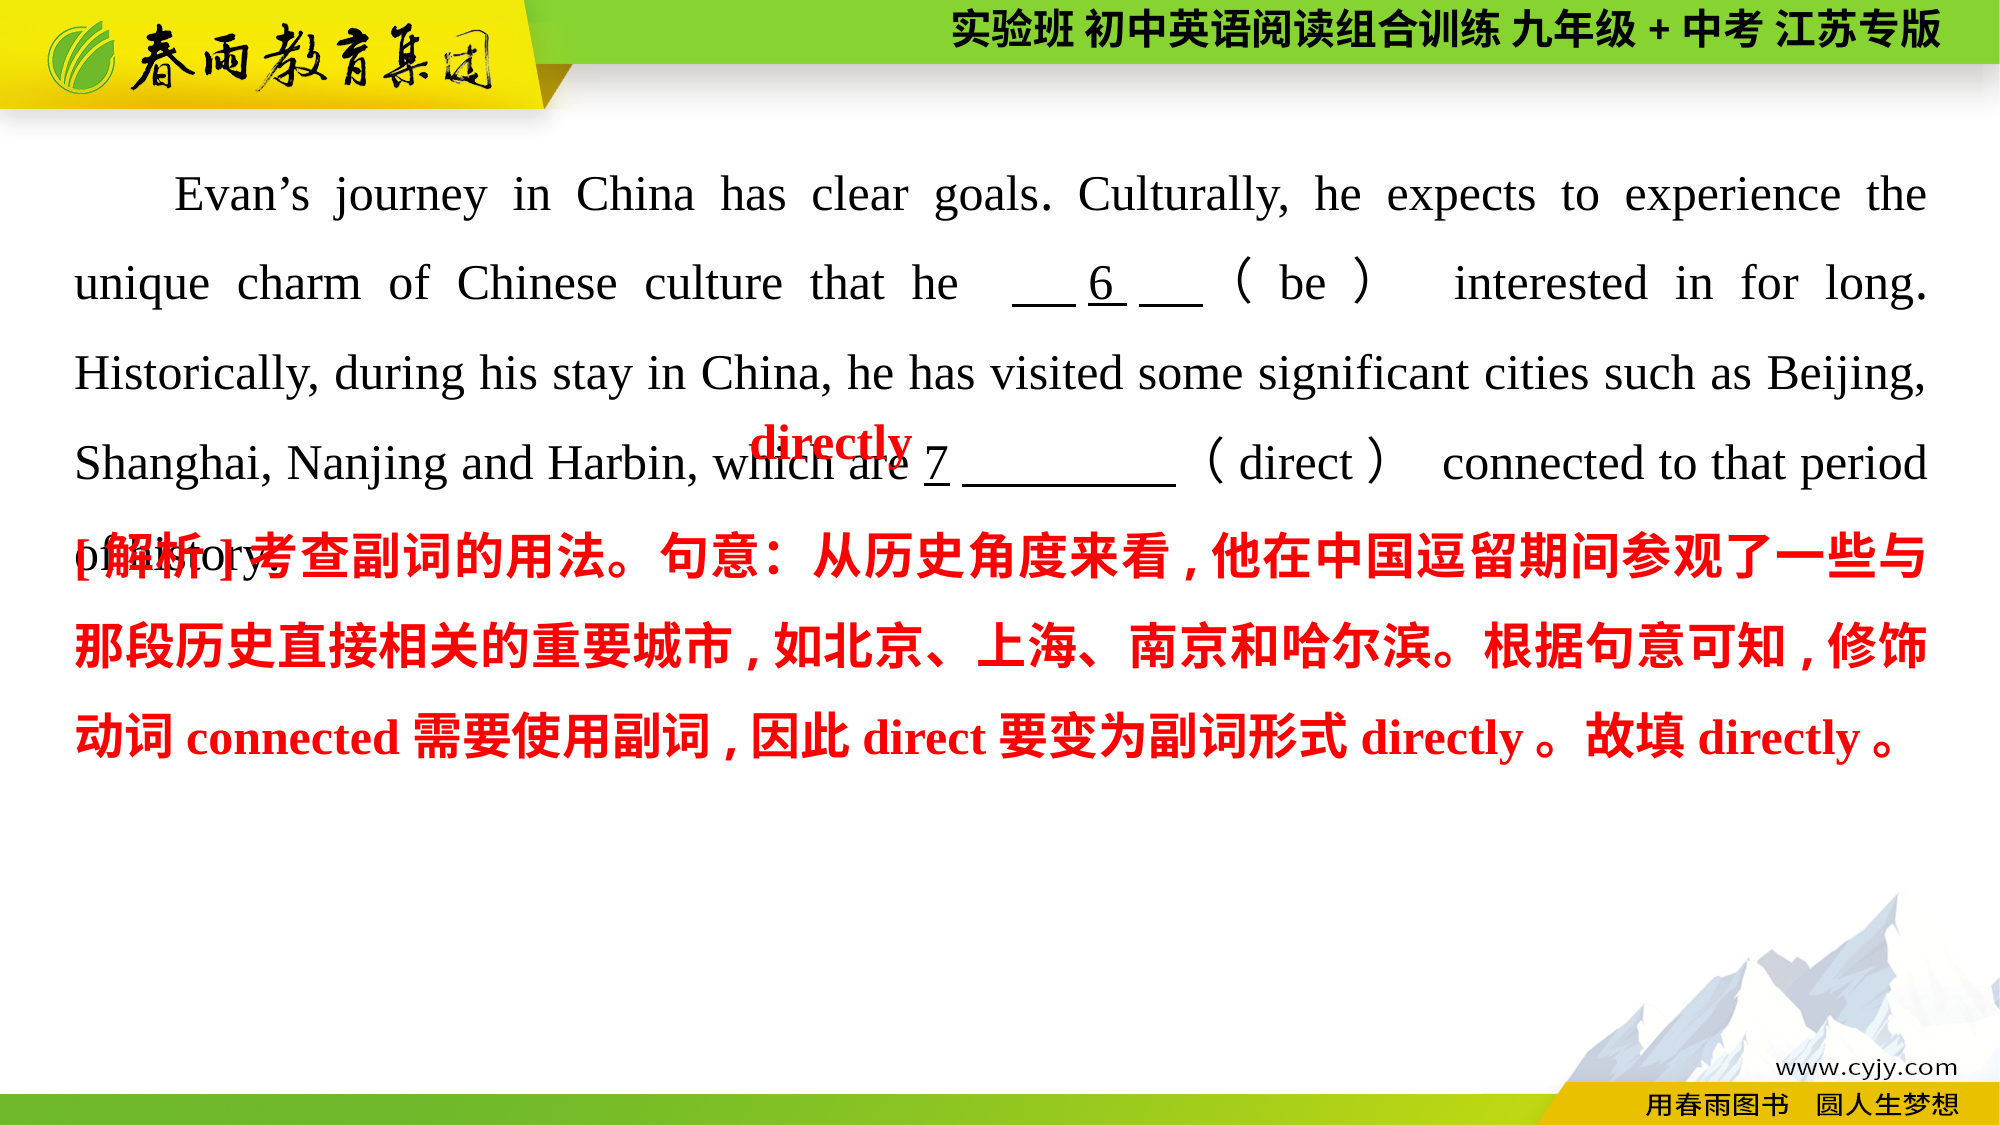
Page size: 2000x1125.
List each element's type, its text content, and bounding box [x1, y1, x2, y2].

picture [0, 0, 2000, 1125]
list Evan’s journey in China has clear goals. Culturally, he expects to experience the unique charm of Chinese culture that he 6 （be） interested in for long. Historically, during his stay in China, he has visited some significant cities such as Beijing, Shanghai, Nanjing and Harbin, which are 7 （direct） connected to that period of history. [59, 122, 1944, 486]
text_box directly [734, 401, 928, 477]
text_box [解析]考查副词的用法。句意：从历史角度来看,他在中国逗留期间参观了一些与那段历史直接相关的重要城市,如北京、上海、南京和哈尔滨。根据句意可知,修饰动词connected需要使用副词,因此direct要变为副词形式directly。故填directly。 [59, 486, 1944, 772]
